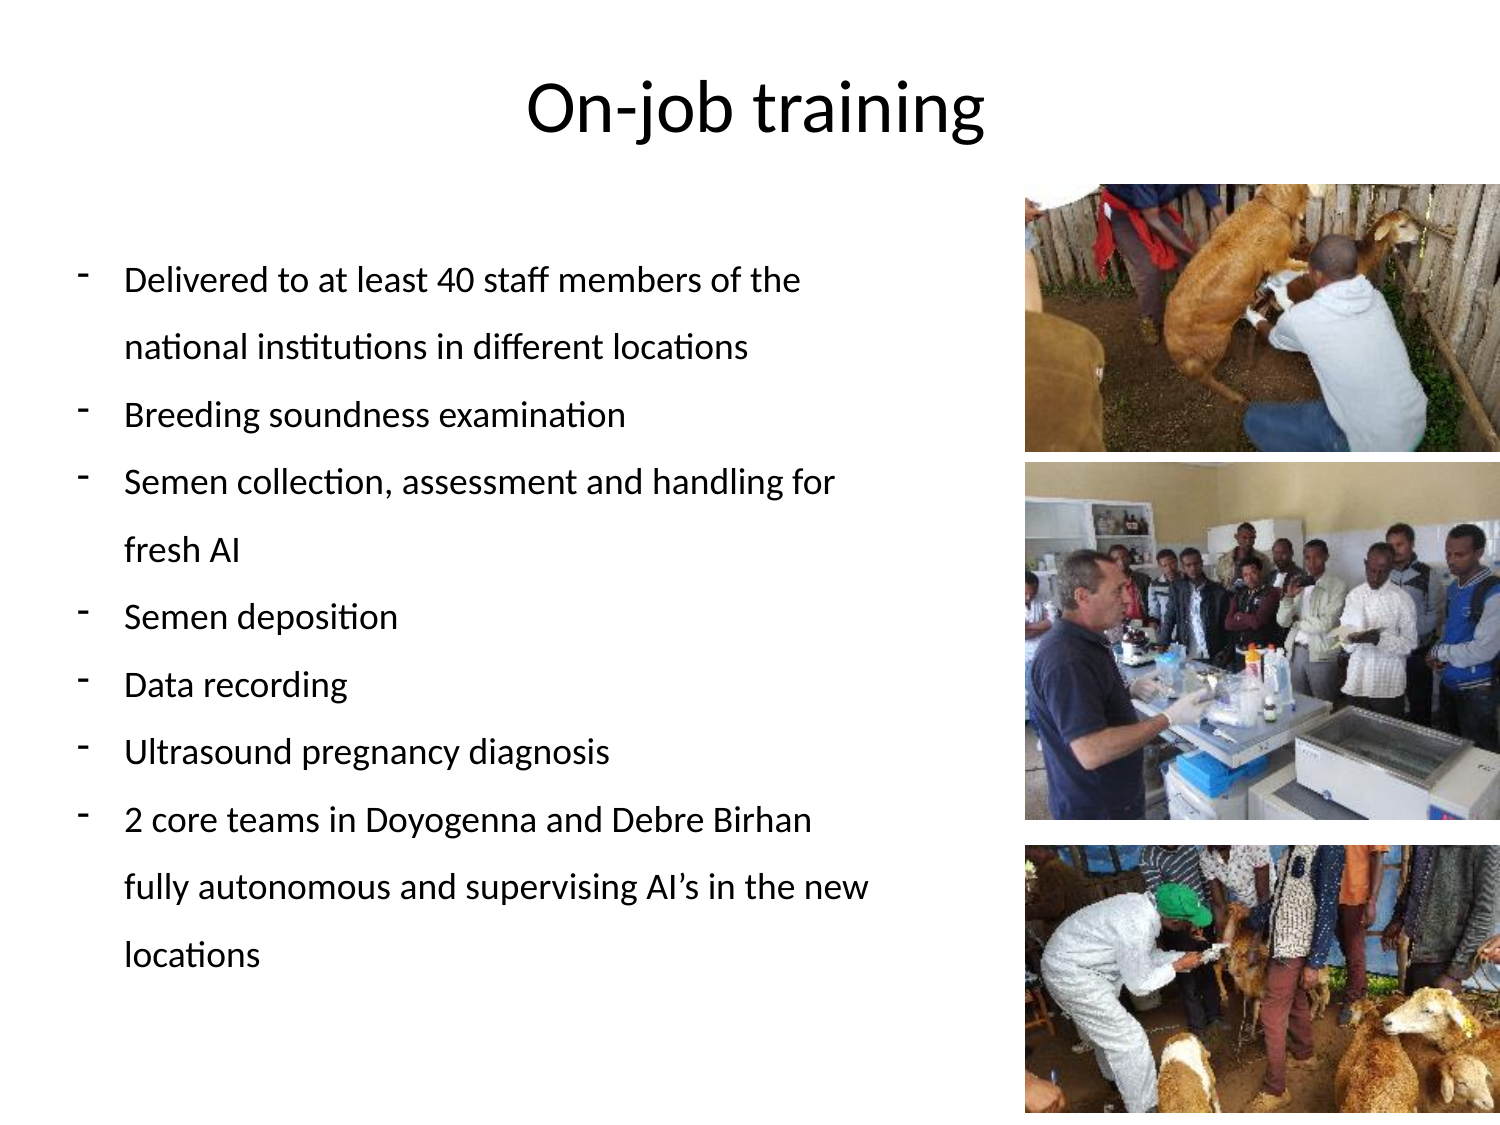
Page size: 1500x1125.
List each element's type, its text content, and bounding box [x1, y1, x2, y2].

picture [1024, 845, 1500, 1113]
picture [1024, 183, 1500, 452]
picture [1024, 462, 1500, 821]
text_box Delivered to at least 40 staff members of the national institutions in different locations Breeding soundness examination Semen collection, assessment and handling for fresh AI Semen deposition Data recording Ultrasound pregnancy diagnosis 2 core teams in Doyogenna and Debre Birhan fully autonomous and supervising AI’s in the new locations [62, 224, 888, 983]
text_box On-job training [237, 49, 1275, 155]
